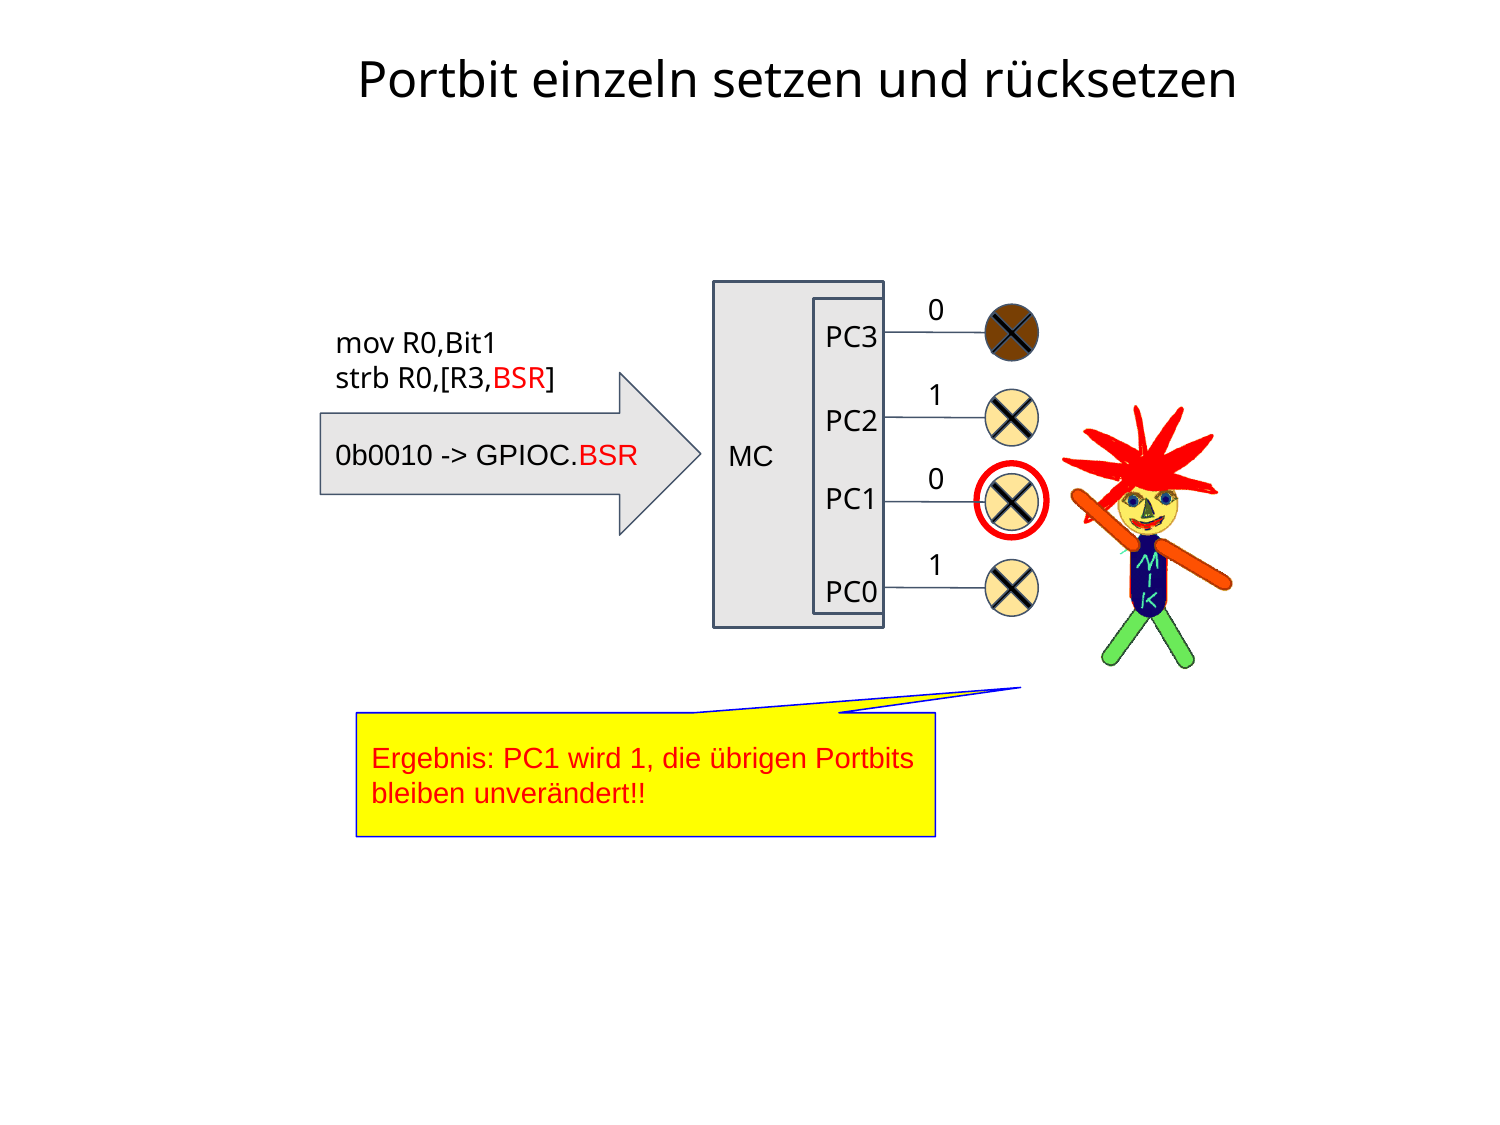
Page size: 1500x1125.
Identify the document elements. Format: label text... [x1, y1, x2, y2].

title Portbit einzeln setzen und rücksetzen [160, 41, 1436, 116]
text_box Ergebnis: PC1 wird 1, die übrigen Portbits bleiben unverändert!! [356, 687, 1021, 837]
picture [1049, 395, 1241, 677]
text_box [319, 275, 1051, 629]
